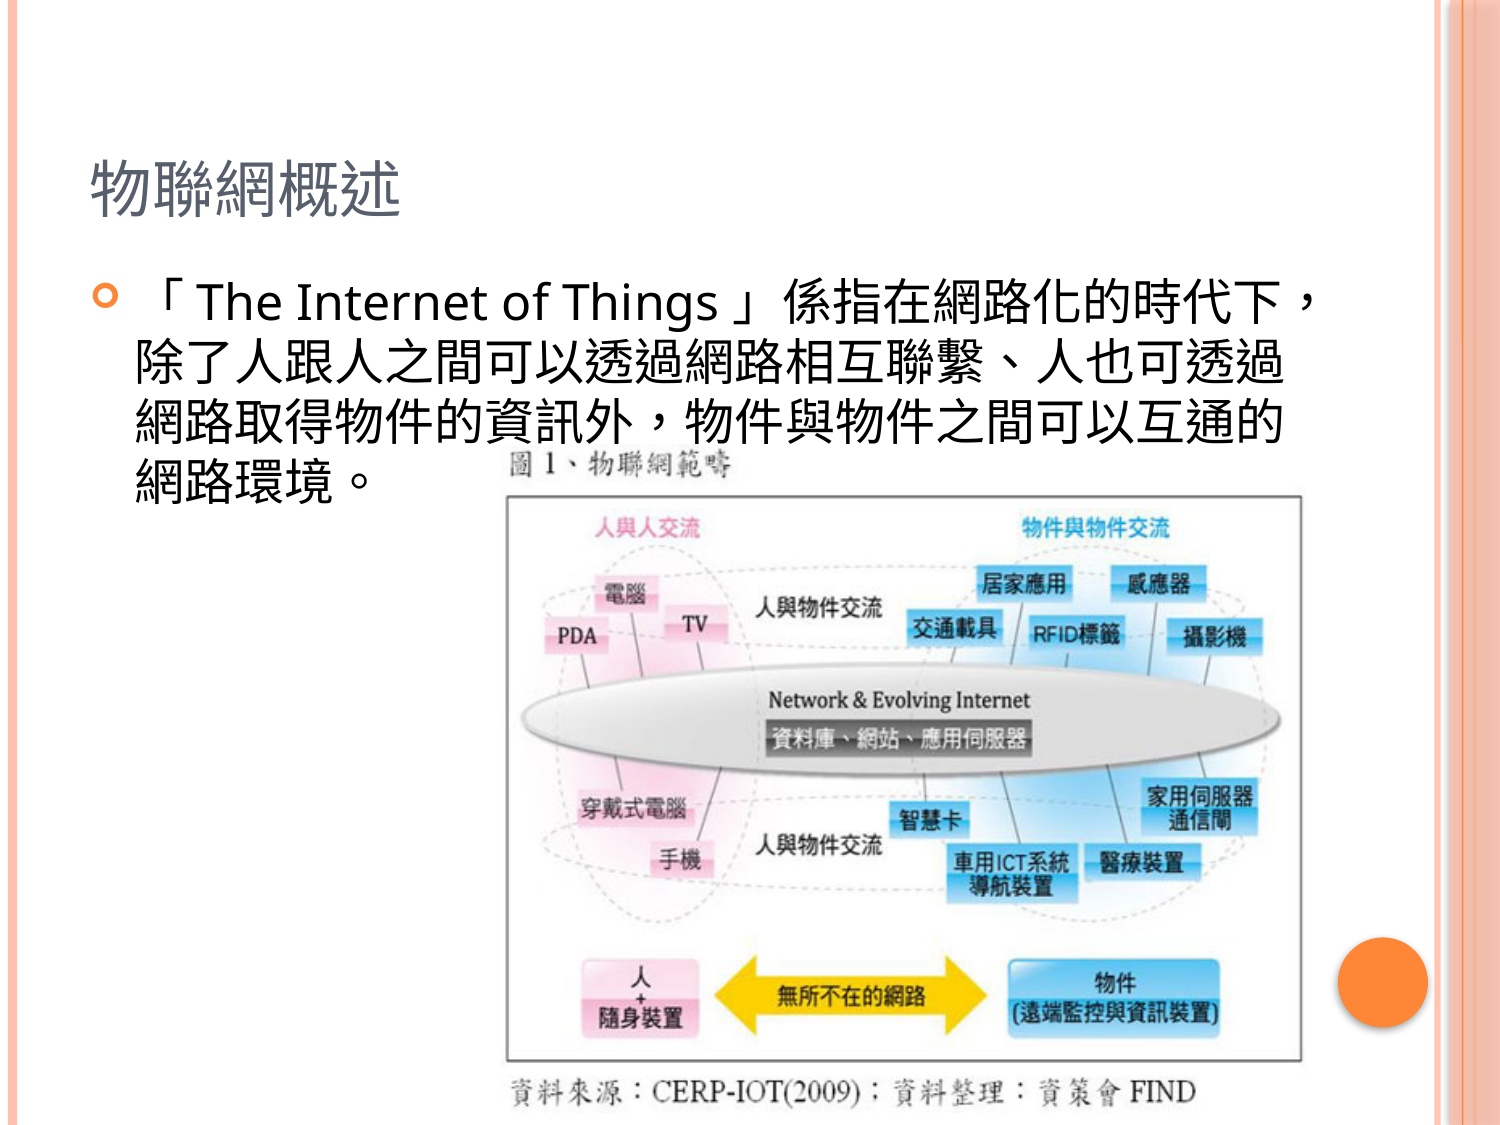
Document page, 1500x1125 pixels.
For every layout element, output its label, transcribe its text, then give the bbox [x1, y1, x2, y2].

picture [501, 443, 1308, 1113]
list 「The Internet of Things」係指在網路化的時代下，除了人跟人之間可以透過網路相互聯繫、人也可透過網路取得物件的資訊外，物件與物件之間可以互通的網路環境。 [75, 262, 1341, 1125]
title 物聯網概述 [75, 45, 1300, 233]
